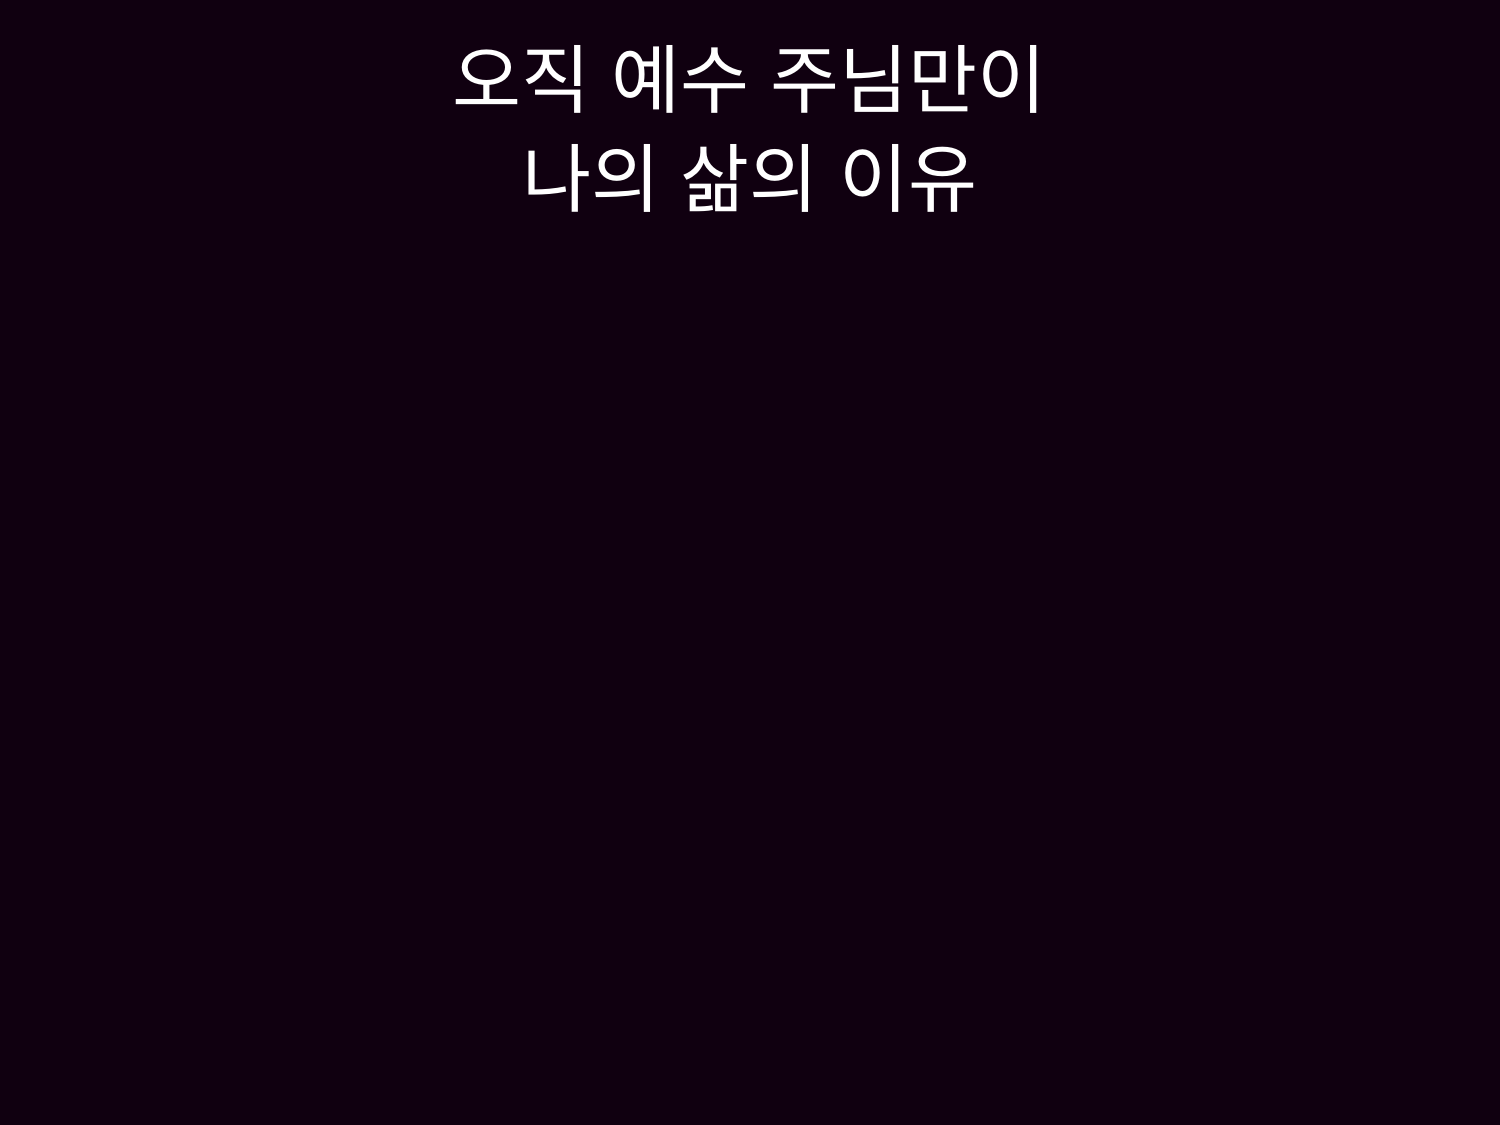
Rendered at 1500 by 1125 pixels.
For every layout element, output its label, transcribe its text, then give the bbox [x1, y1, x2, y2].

title 오직 예수 주님만이 나의 삶의 이유 [0, 12, 1500, 1125]
